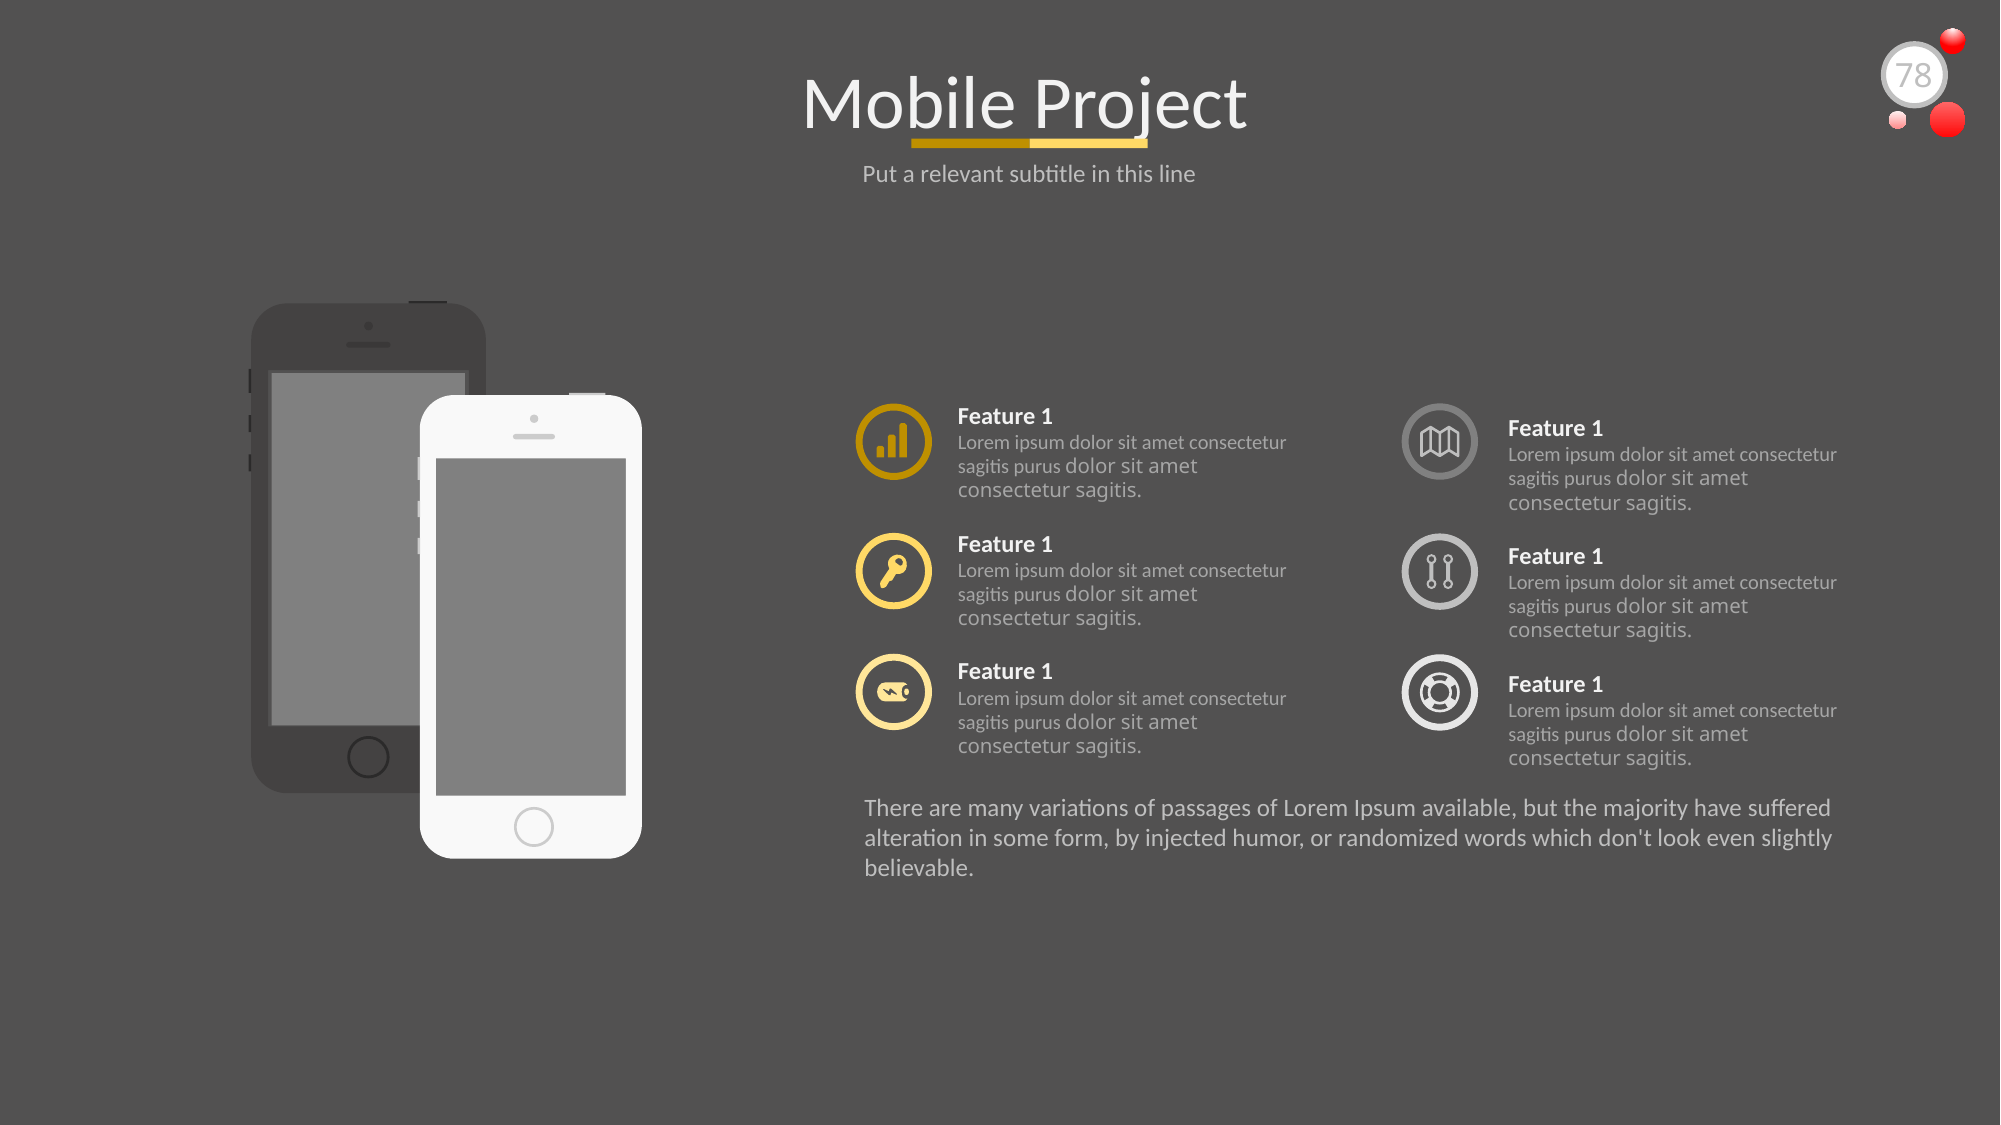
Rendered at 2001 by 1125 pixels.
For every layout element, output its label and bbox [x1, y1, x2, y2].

text_box [855, 653, 932, 731]
text_box [0, 0, 2000, 1125]
text_box [1876, 28, 1966, 138]
text_box [1401, 533, 1479, 610]
text_box [911, 138, 1148, 149]
text_box [855, 532, 932, 610]
text_box [417, 392, 642, 859]
text_box [248, 300, 486, 794]
text_box [1401, 403, 1479, 480]
text_box [855, 403, 932, 480]
text_box [1401, 654, 1479, 731]
